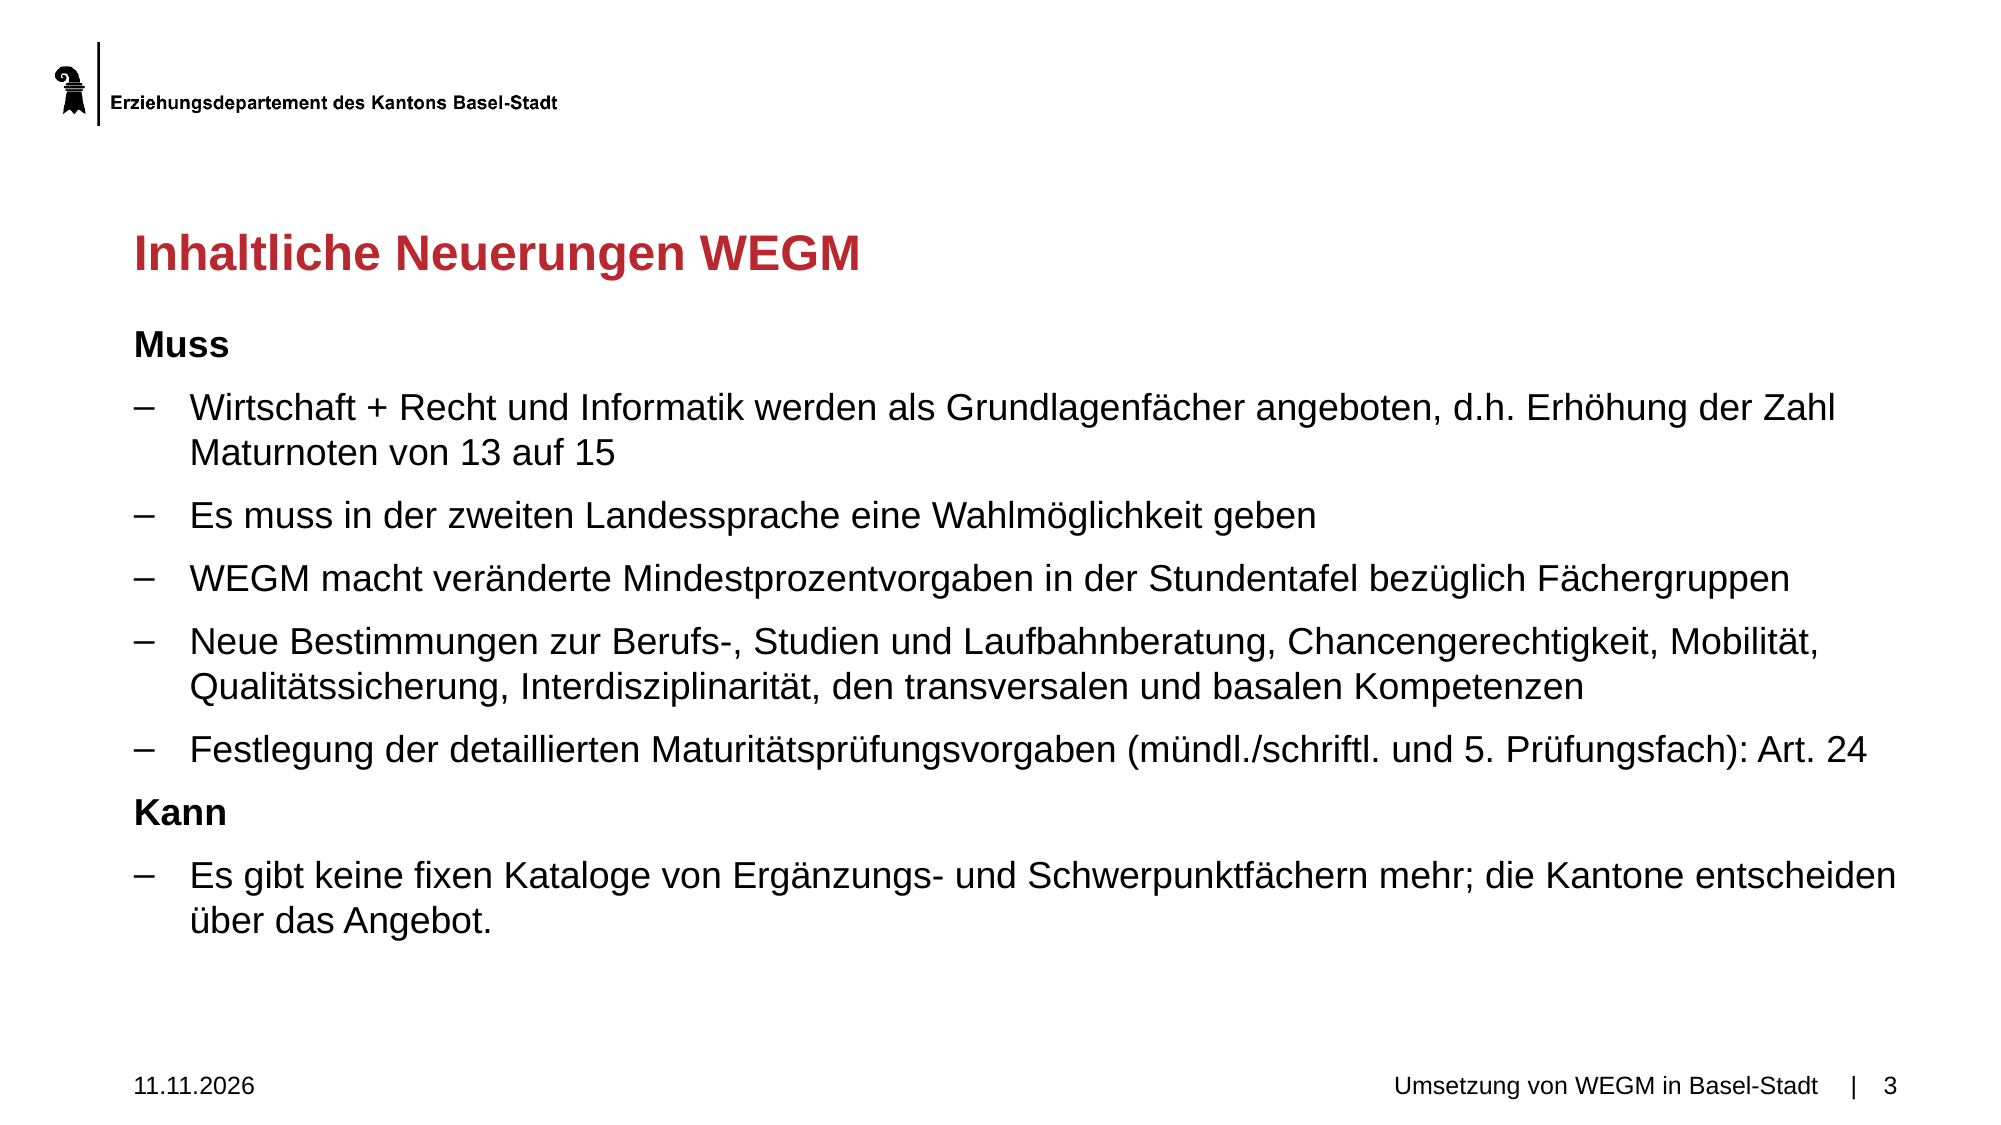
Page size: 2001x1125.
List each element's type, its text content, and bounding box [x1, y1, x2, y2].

picture [54, 42, 557, 126]
list Muss Wirtschaft + Recht und Informatik werden als Grundlagenfächer angeboten, d.h. Erhöhung der Zahl Maturnoten von 13 auf 15 Es muss in der zweiten Landessprache eine Wahlmöglichkeit geben WEGM macht veränderte Mindestprozentvorgaben in der Stundentafel bezüglich Fächergruppen Neue Bestimmungen zur Berufs-, Studien und Laufbahnberatung, Chancengerechtigkeit, Mobilität, Qualitätssicherung, Interdisziplinarität, den transversalen und basalen Kompetenzen Festlegung der detaillierten Maturitätsprüfungsvorgaben (mündl./schriftl. und 5. Prüfungsfach): Art. 24 Kann Es gibt keine fixen Kataloge von Ergänzungs- und Schwerpunktfächern mehr; die Kantone entscheiden über das Angebot. [133, 320, 1914, 1018]
slide_number | 3 [1850, 1064, 2000, 1125]
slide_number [133, 1064, 567, 1125]
title Inhaltliche Neuerungen WEGM [133, 219, 1914, 281]
footer Umsetzung von WEGM in Basel-Stadt [598, 1064, 1820, 1125]
